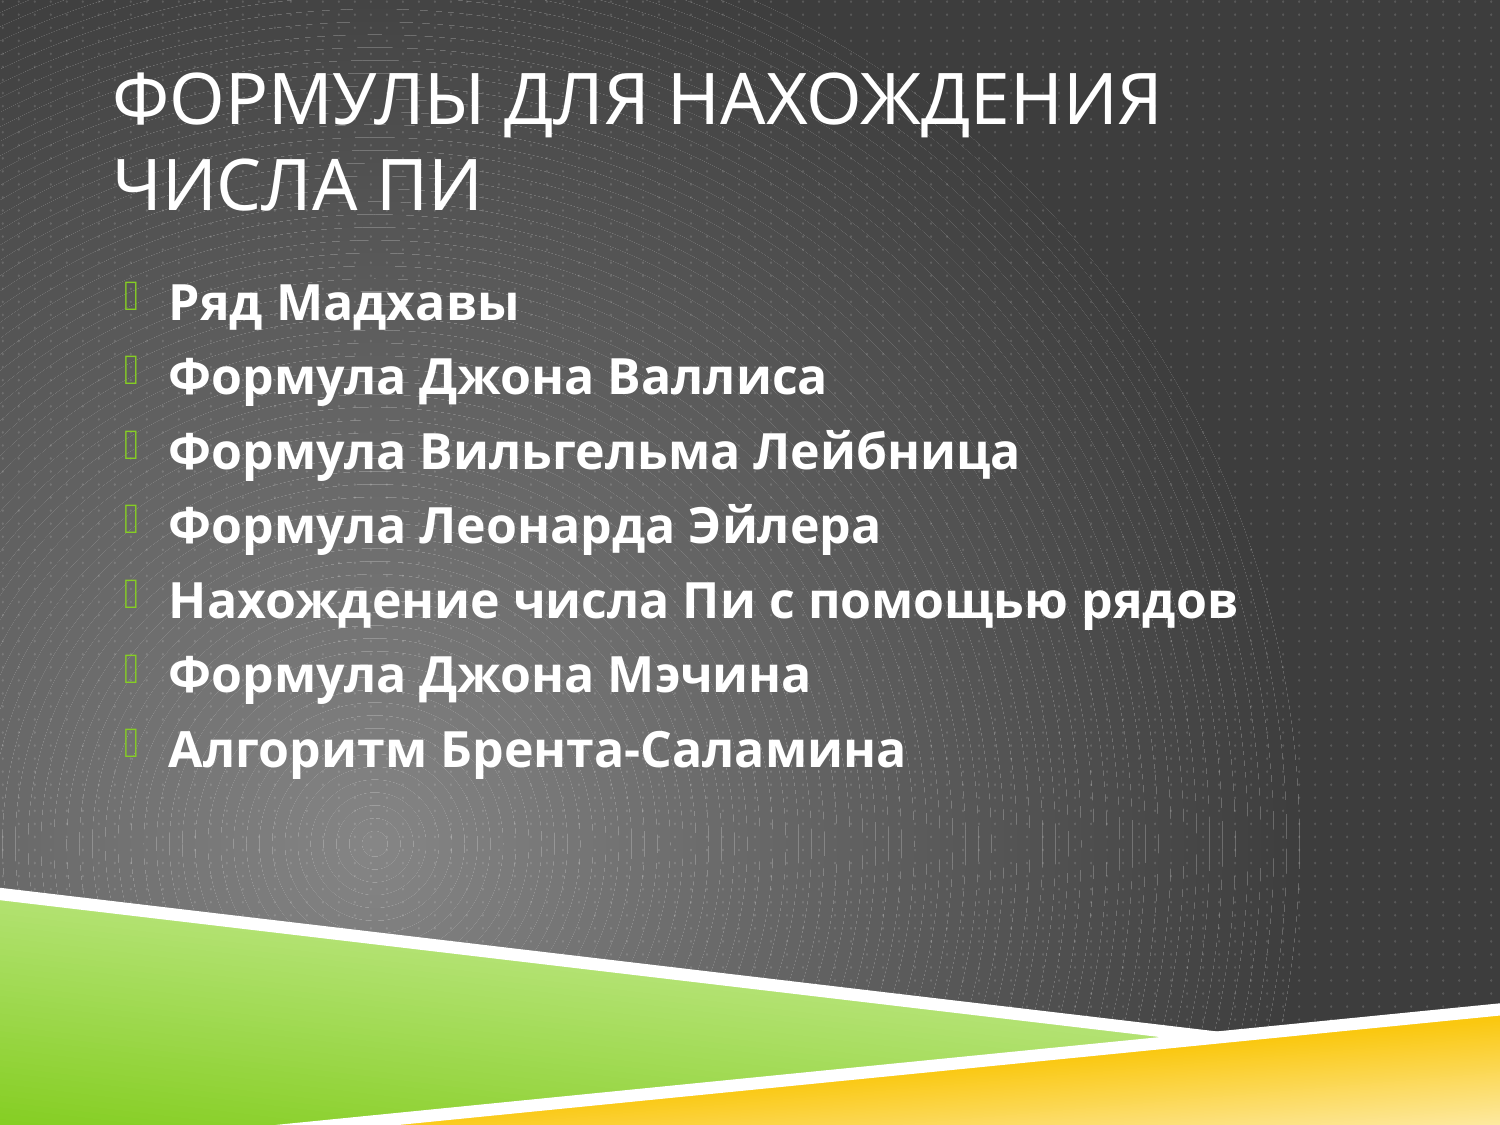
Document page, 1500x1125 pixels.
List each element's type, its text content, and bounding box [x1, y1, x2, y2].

list Ряд Мадхавы Формула Джона Валлиса Формула Вильгельма Лейбница Формула Леонарда Эйлера Нахождение числа Пи с помощью рядов Формула Джона Мэчина Алгоритм Брента-Саламина [112, 262, 1388, 875]
title Формулы для нахождения числа пи [112, 45, 1388, 233]
